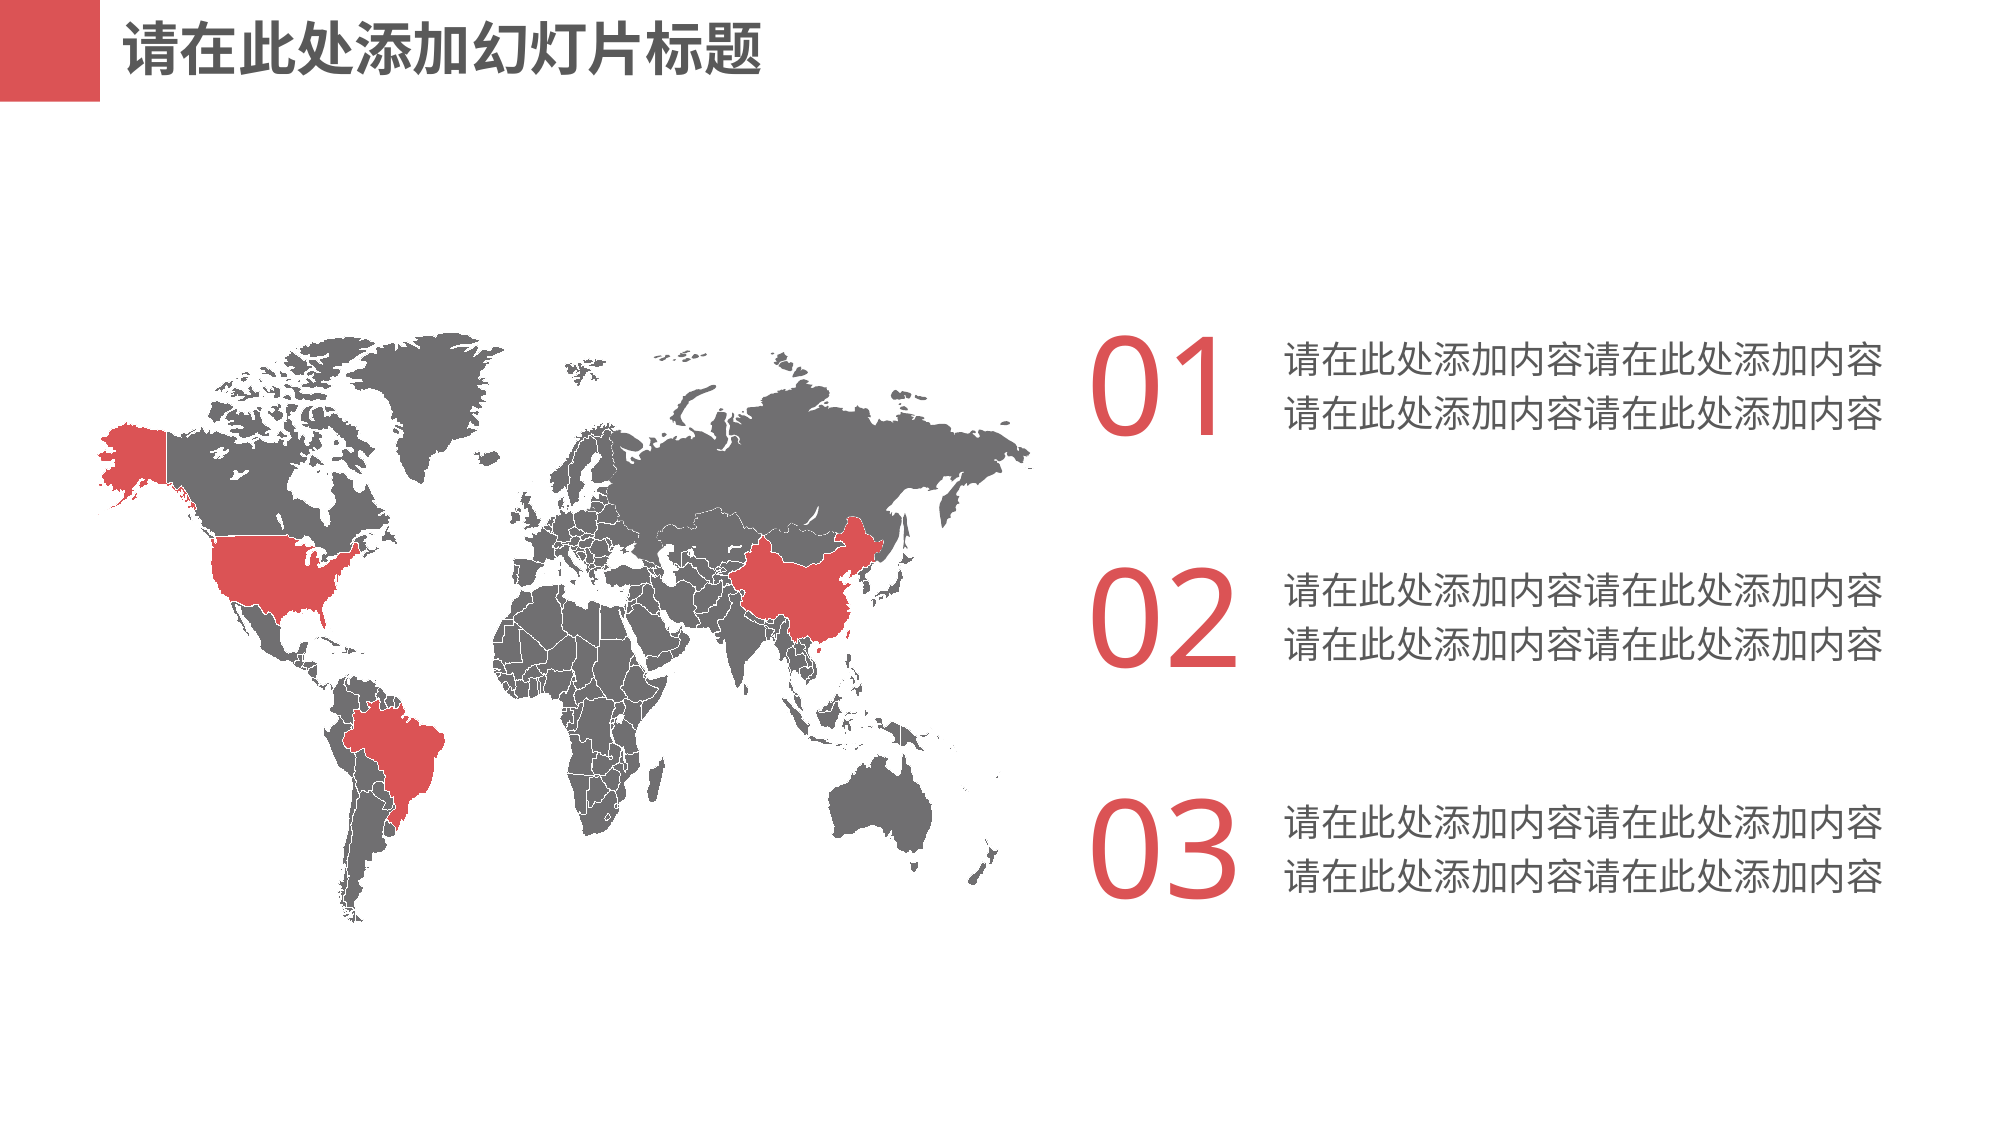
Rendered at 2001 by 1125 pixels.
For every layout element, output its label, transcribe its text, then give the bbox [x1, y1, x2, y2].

text_box 请在此处添加幻灯片标题 [106, 5, 843, 90]
text_box 请在此处添加内容请在此处添加内容请在此处添加内容请在此处添加内容 [1268, 782, 1930, 906]
text_box 02 [1071, 522, 1305, 703]
text_box [0, 0, 101, 103]
text_box 03 [1071, 753, 1312, 934]
text_box 请在此处添加内容请在此处添加内容请在此处添加内容请在此处添加内容 [1268, 319, 1930, 442]
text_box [96, 332, 1034, 925]
text_box 请在此处添加内容请在此处添加内容请在此处添加内容请在此处添加内容 [1268, 550, 1930, 674]
text_box 01 [1071, 290, 1276, 471]
